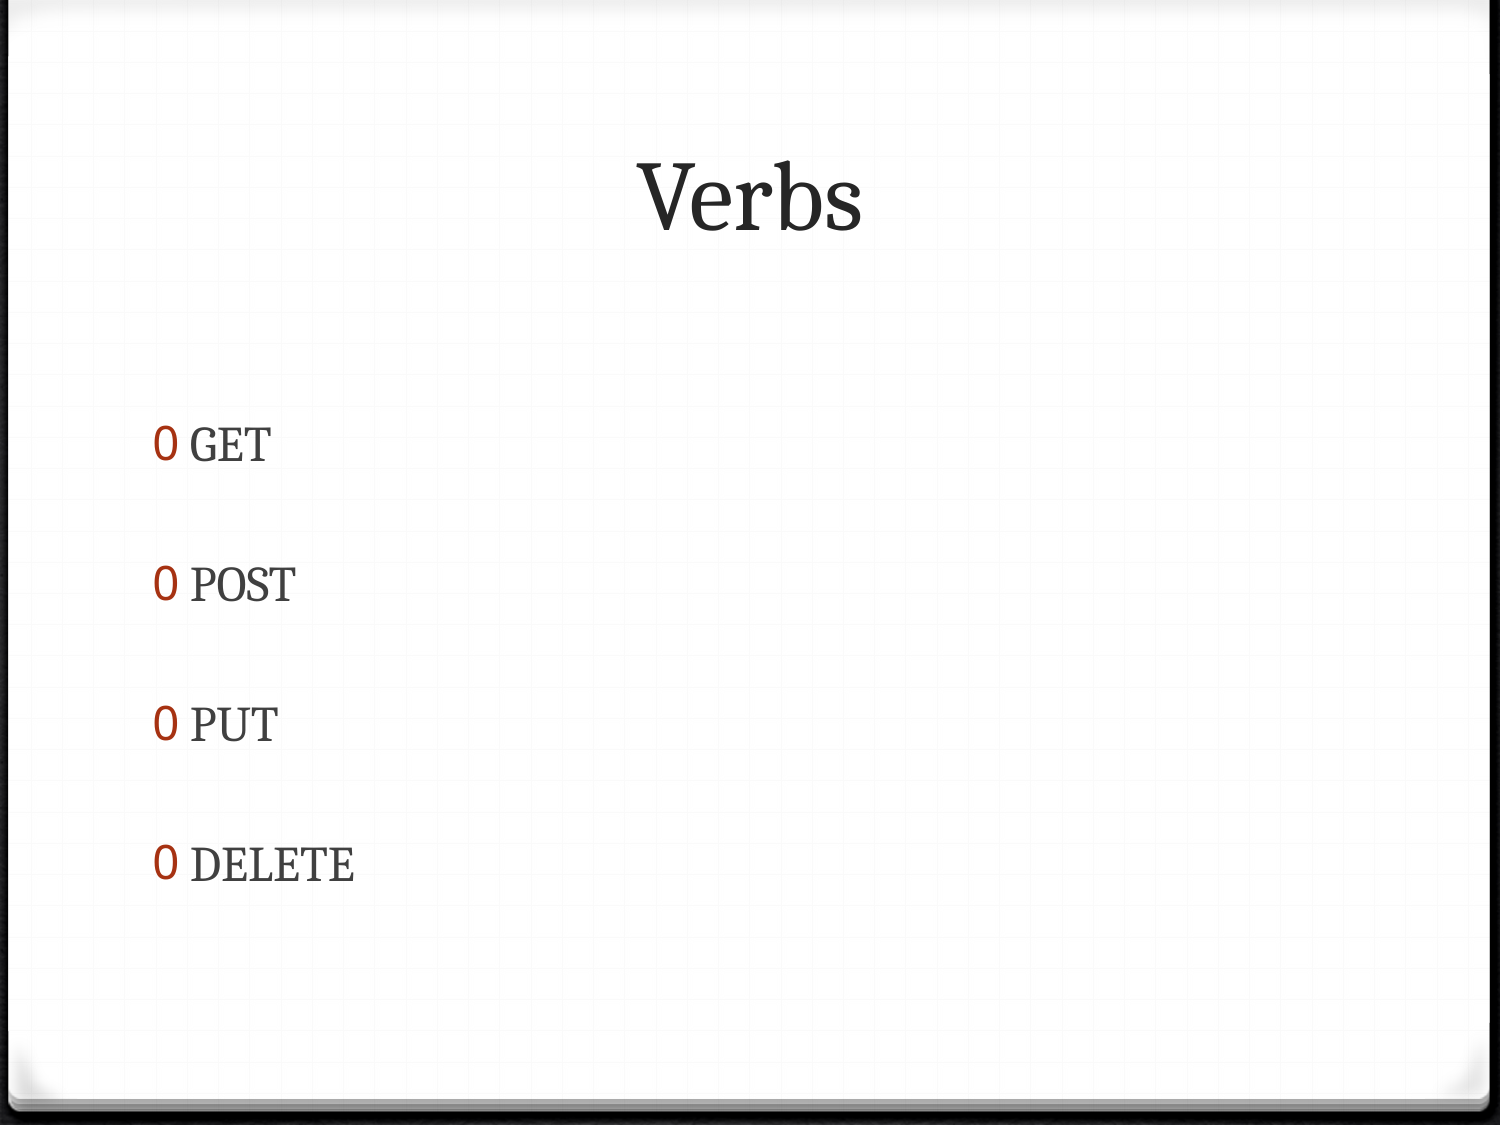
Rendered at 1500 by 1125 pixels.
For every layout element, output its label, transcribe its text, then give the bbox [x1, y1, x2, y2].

list GET POST PUT DELETE [137, 334, 1363, 983]
title Verbs [90, 71, 1410, 309]
picture [0, 0, 1500, 1125]
